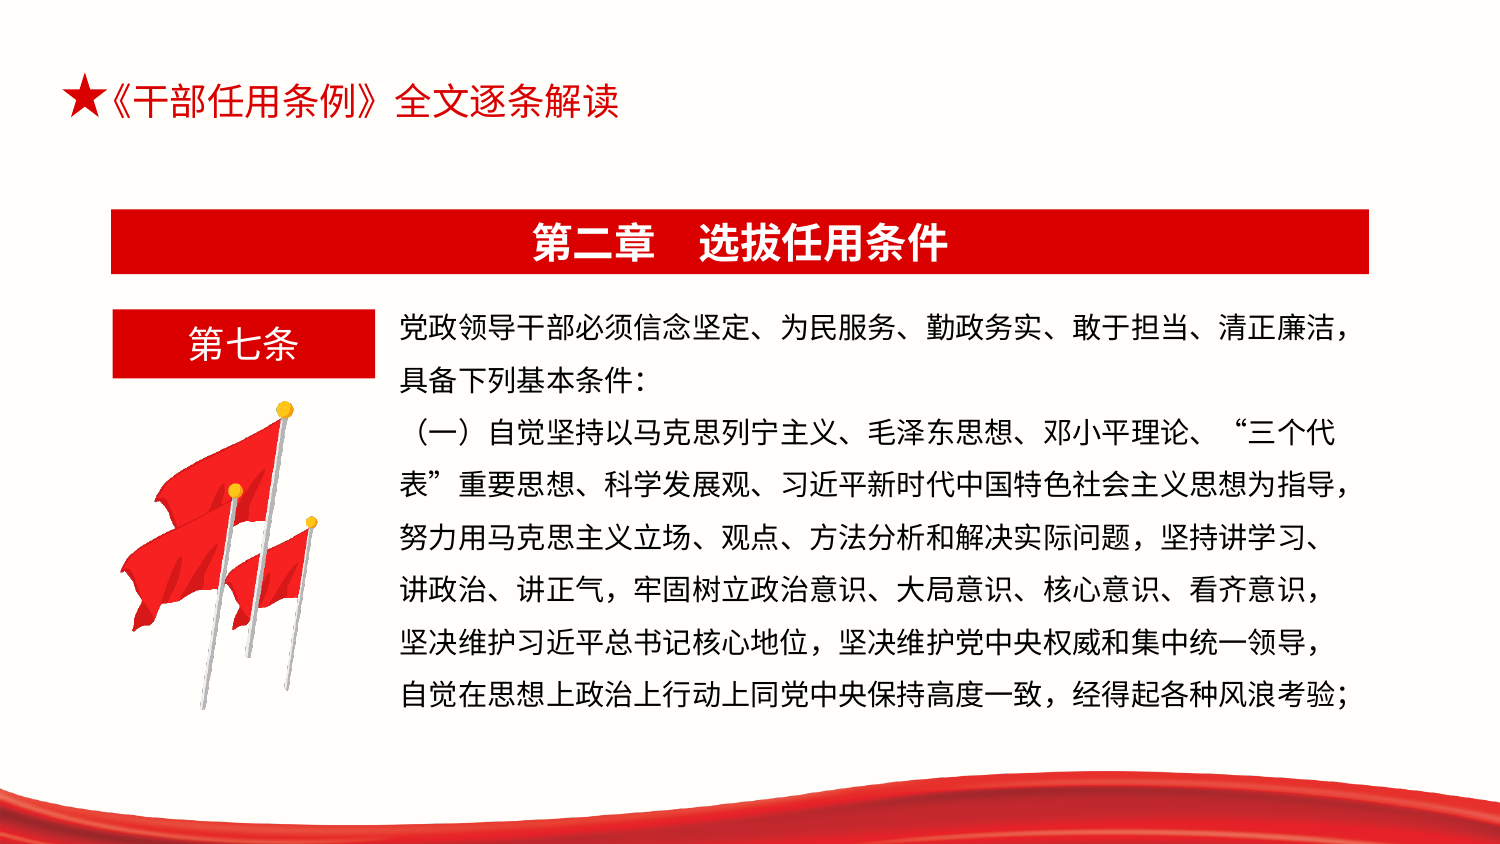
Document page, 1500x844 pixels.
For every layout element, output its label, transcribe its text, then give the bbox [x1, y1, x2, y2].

picture [0, 771, 1500, 844]
text_box 党政领导干部必须信念坚定、为民服务、勤政务实、敢于担当、清正廉洁，具备下列基本条件： （一）自觉坚持以马克思列宁主义、毛泽东思想、邓小平理论、“三个代表”重要思想、科学发展观、习近平新时代中国特色社会主义思想为指导，努力用马克思主义立场、观点、方法分析和解决实际问题，坚持讲学习、讲政治、讲正气，牢固树立政治意识、大局意识、核心意识、看齐意识，坚决维护习近平总书记核心地位，坚决维护党中央权威和集中统一领导，自觉在思想上政治上行动上同党中央保持高度一致，经得起各种风浪考验； [385, 284, 1380, 719]
text_box 第二章 选拔任用条件 [111, 209, 1369, 275]
text_box 第七条 [112, 309, 376, 379]
picture [120, 401, 327, 710]
